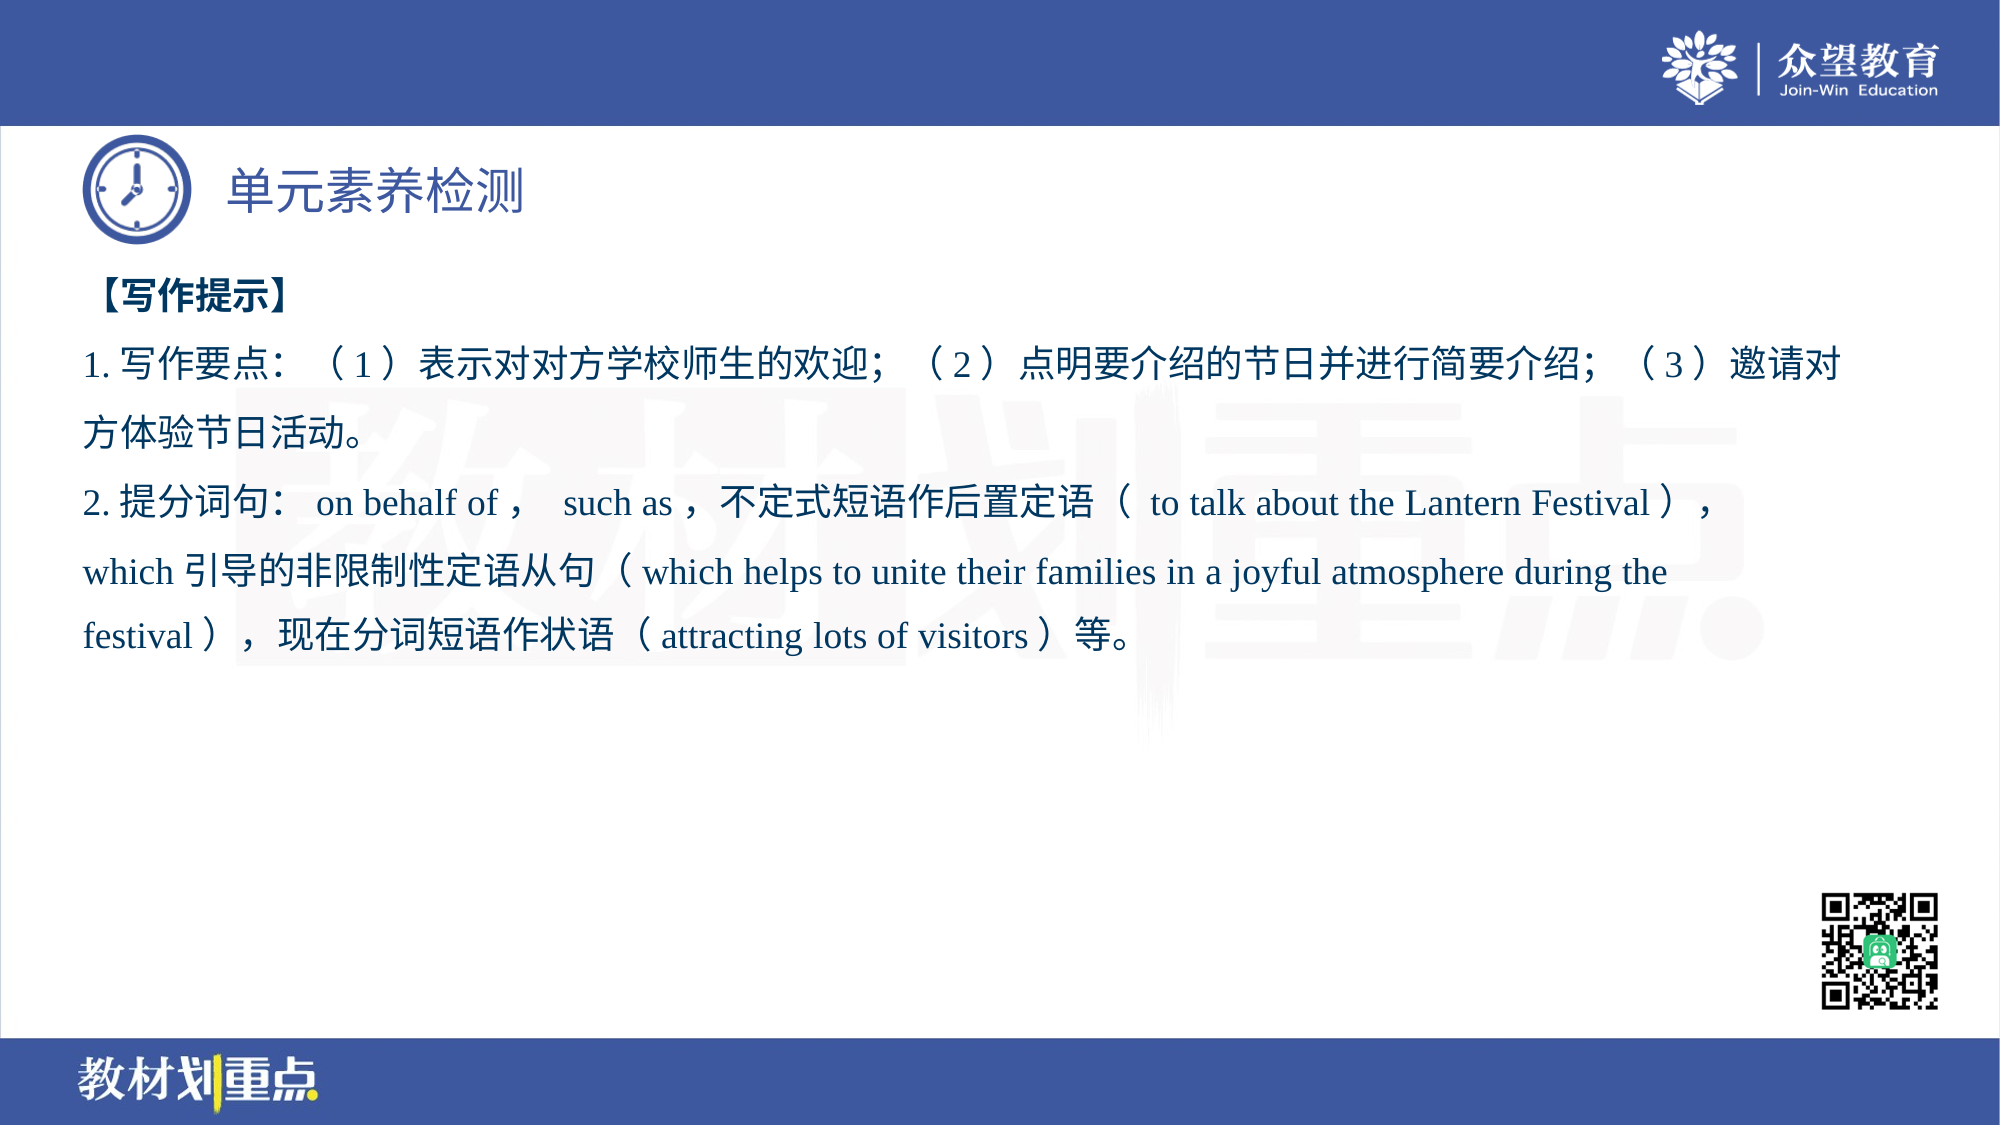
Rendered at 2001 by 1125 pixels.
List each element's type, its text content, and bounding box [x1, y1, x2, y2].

text_box 【写作提示】 1.写作要点：（1）表示对对方学校师生的欢迎；（2）点明要介绍的节日并进行简要介绍；（3）邀请对 方体验节日活动。 2.提分词句：on behalf of， such as，不定式短语作后置定语（ to talk about the Lantern Festival）， which引导的非限制性定语从句（which helps to unite their families in a joyful atmosphere during the festival），现在分词短语作状语（attracting lots of visitors）等。 [82, 247, 1817, 650]
picture [0, 0, 2000, 1125]
